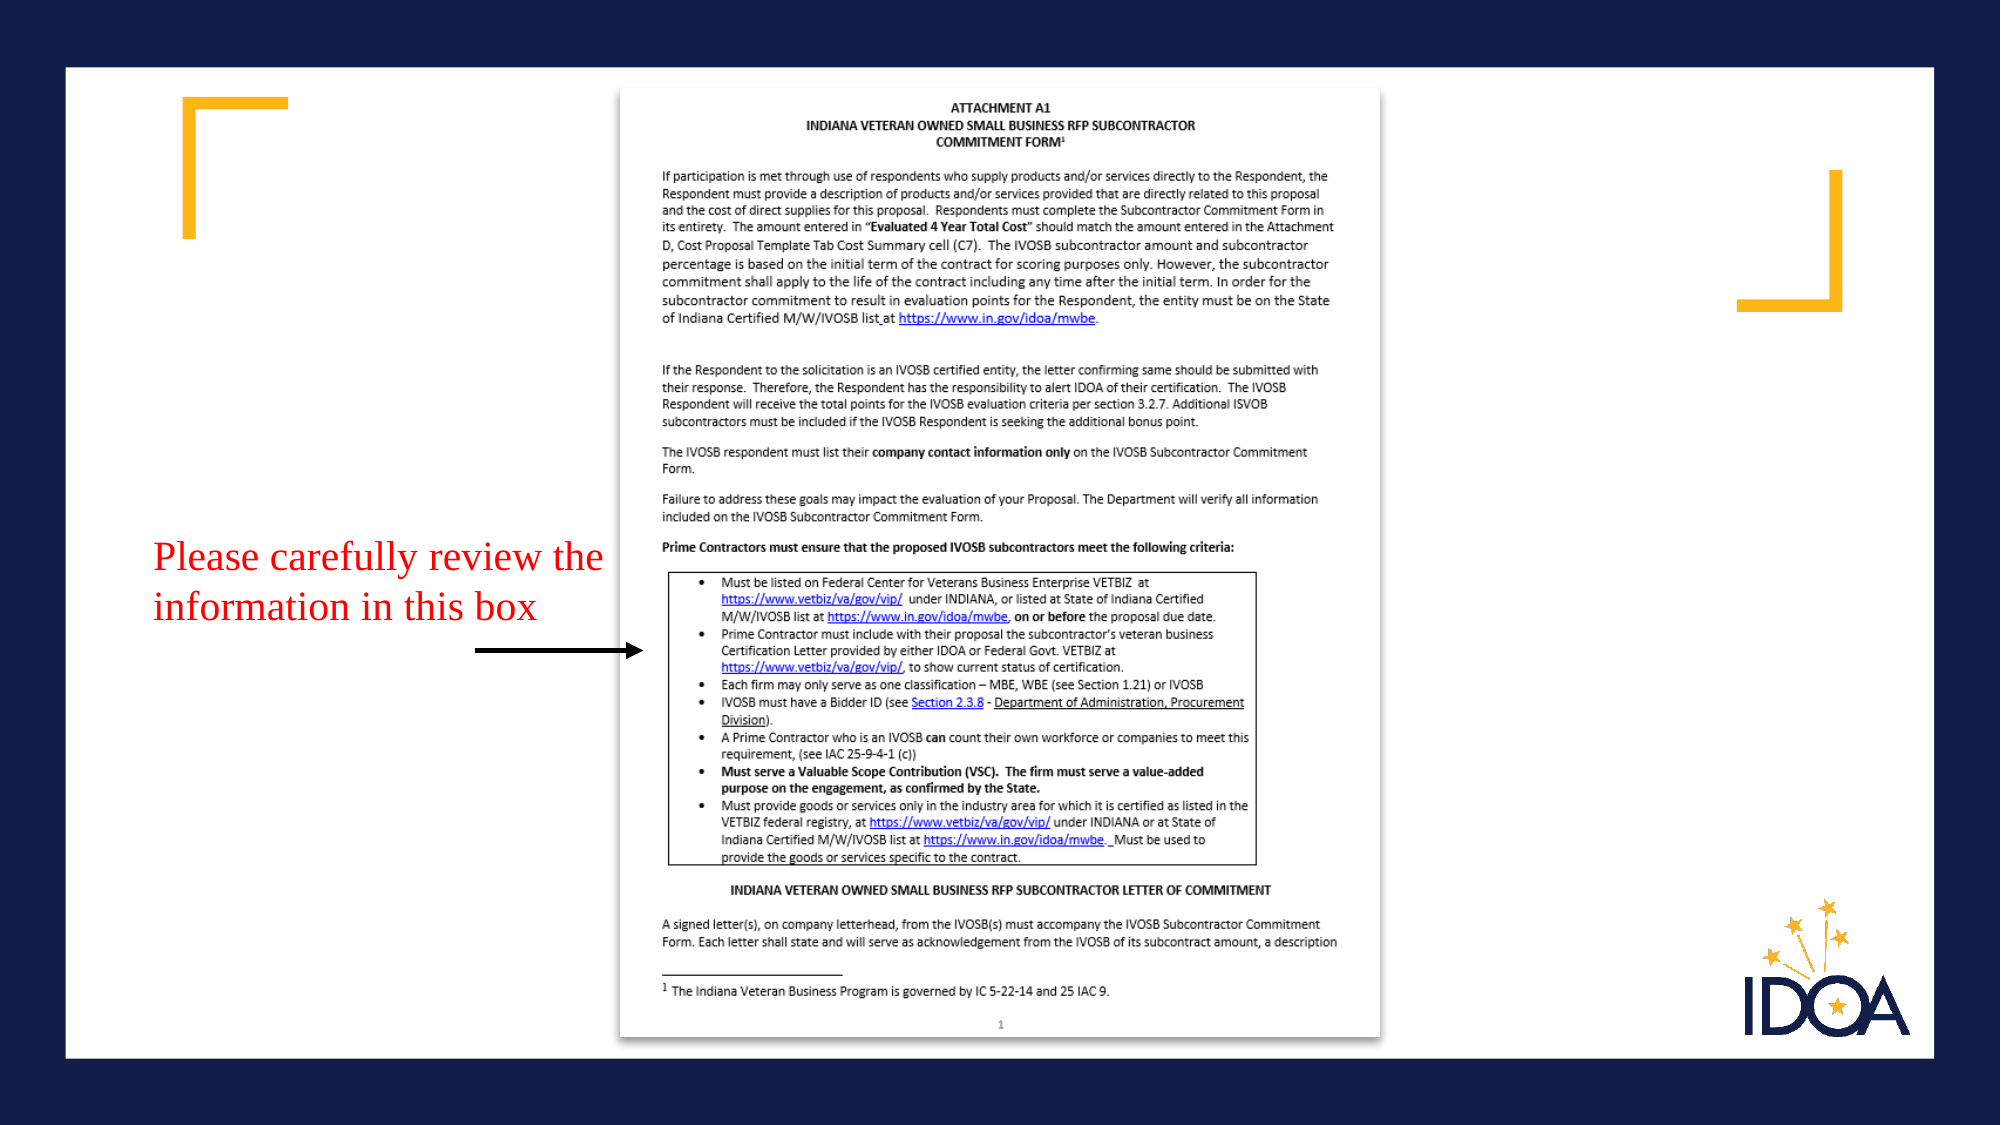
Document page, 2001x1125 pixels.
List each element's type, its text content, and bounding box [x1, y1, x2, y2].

text_box Please carefully review the information in this box [138, 521, 620, 637]
picture [1702, 857, 1959, 1114]
picture [620, 88, 1380, 1037]
